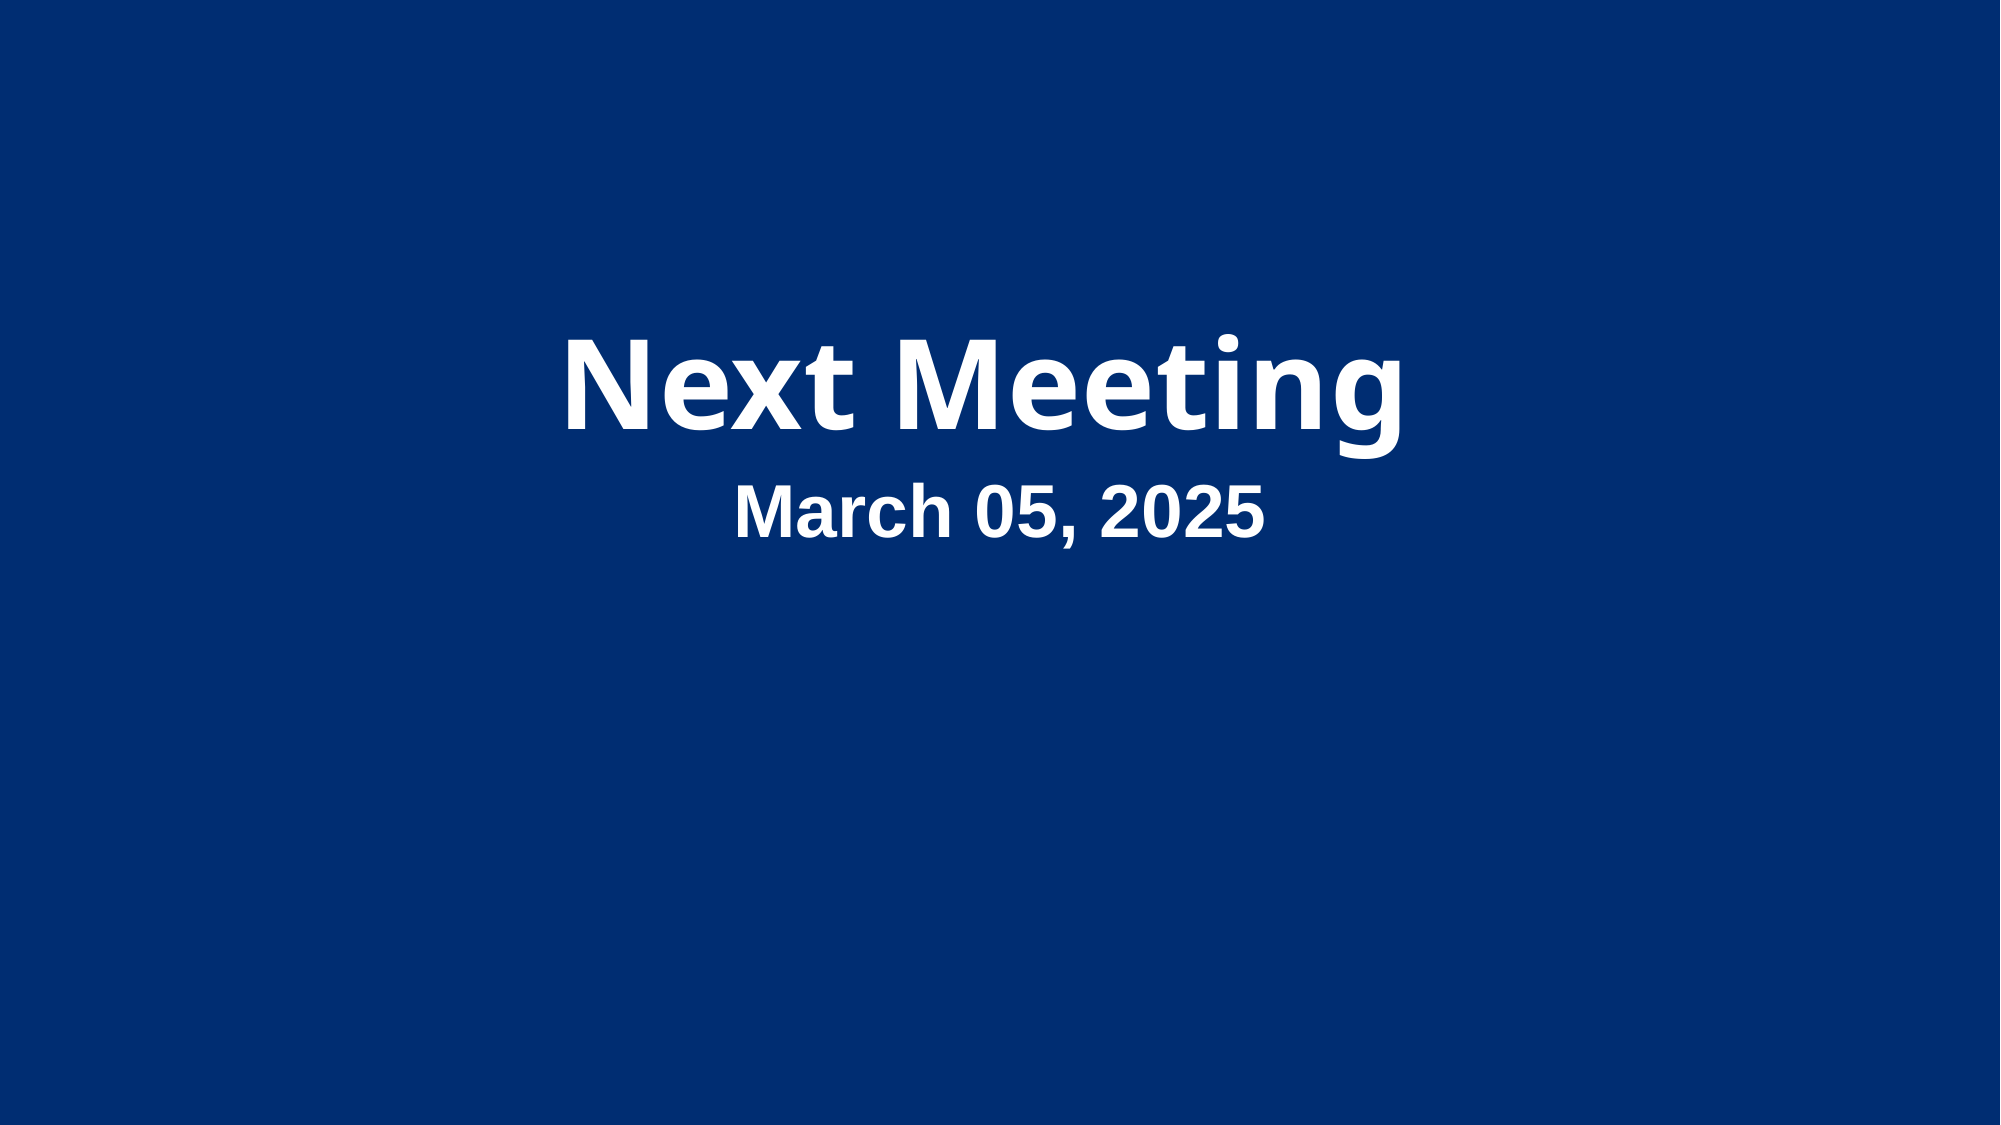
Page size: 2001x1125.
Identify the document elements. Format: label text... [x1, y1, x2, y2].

text_box Next Meeting [45, 313, 1955, 465]
text_box March 05, 2025 [45, 465, 1955, 549]
